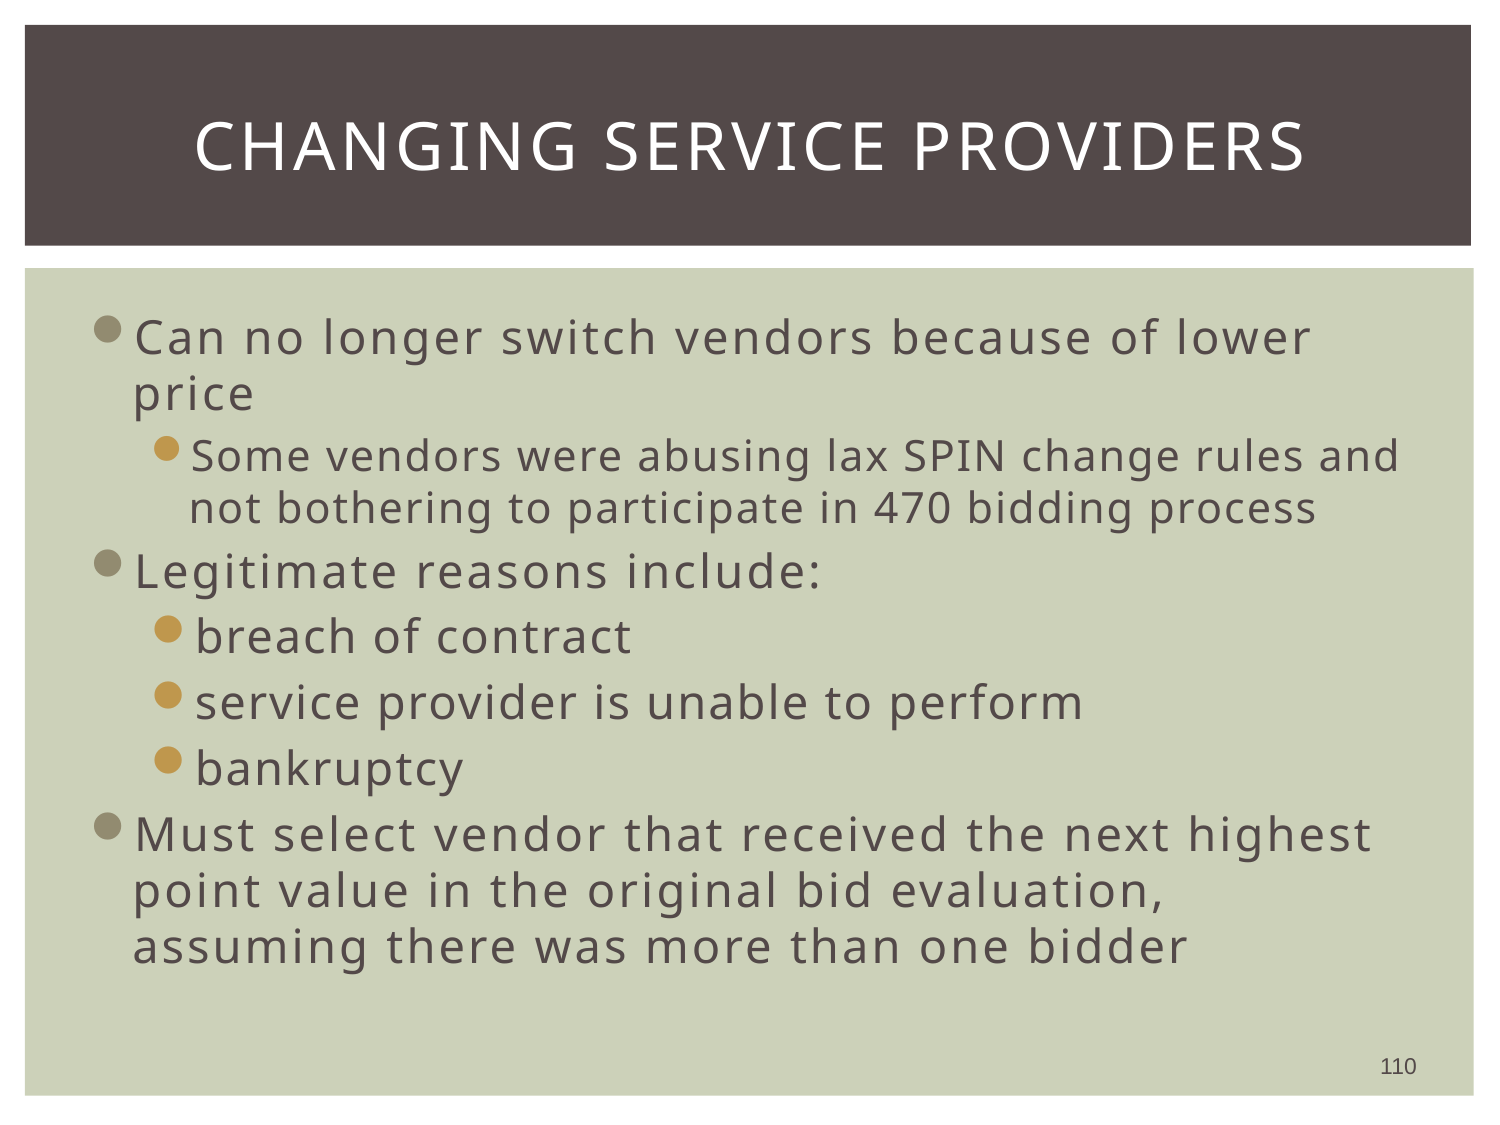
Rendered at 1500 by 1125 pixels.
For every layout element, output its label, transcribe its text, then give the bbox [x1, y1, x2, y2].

title Changing Service Providers [75, 50, 1425, 238]
slide_number 110 [1349, 1041, 1448, 1089]
list Can no longer switch vendors because of lower price Some vendors were abusing lax SPIN change rules and not bothering to participate in 470 bidding process Legitimate reasons include: breach of contract service provider is unable to perform bankruptcy Must select vendor that received the next highest point value in the original bid evaluation, assuming there was more than one bidder [75, 299, 1425, 1021]
